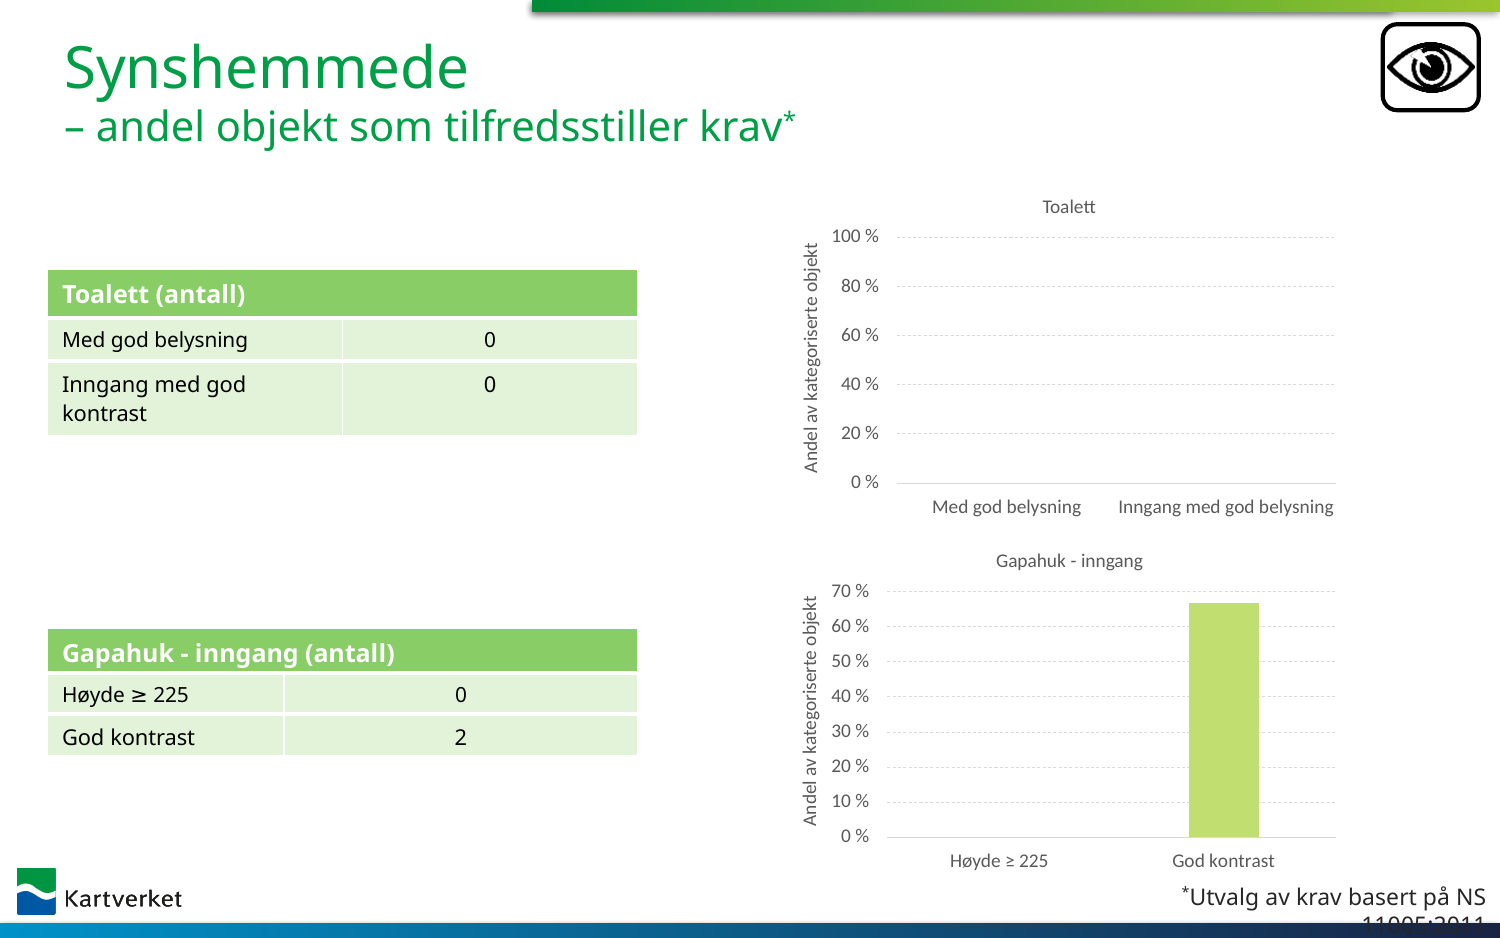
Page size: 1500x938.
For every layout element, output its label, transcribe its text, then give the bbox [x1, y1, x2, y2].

table_cell Høyde ≥ 225 [48, 675, 283, 712]
table_cell 2 [285, 716, 637, 755]
table_cell 0 [343, 320, 637, 359]
table_cell 0 [343, 363, 637, 435]
table_header Gapahuk - inngang (antall) [48, 629, 637, 671]
table_cell Med god belysning [48, 320, 342, 359]
table_cell God kontrast [48, 716, 283, 755]
text_box Synshemmede – andel objekt som tilfredsstiller krav* [49, 24, 1431, 158]
table_header Toalett (antall) [48, 270, 637, 316]
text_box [1382, 24, 1480, 111]
table_cell 0 [285, 675, 637, 712]
text_box *Utvalg av krav basert på NS 11005:2011 [1068, 873, 1500, 938]
table_cell Inngang med god kontrast [48, 363, 342, 435]
picture [791, 187, 1348, 526]
picture [791, 541, 1348, 880]
